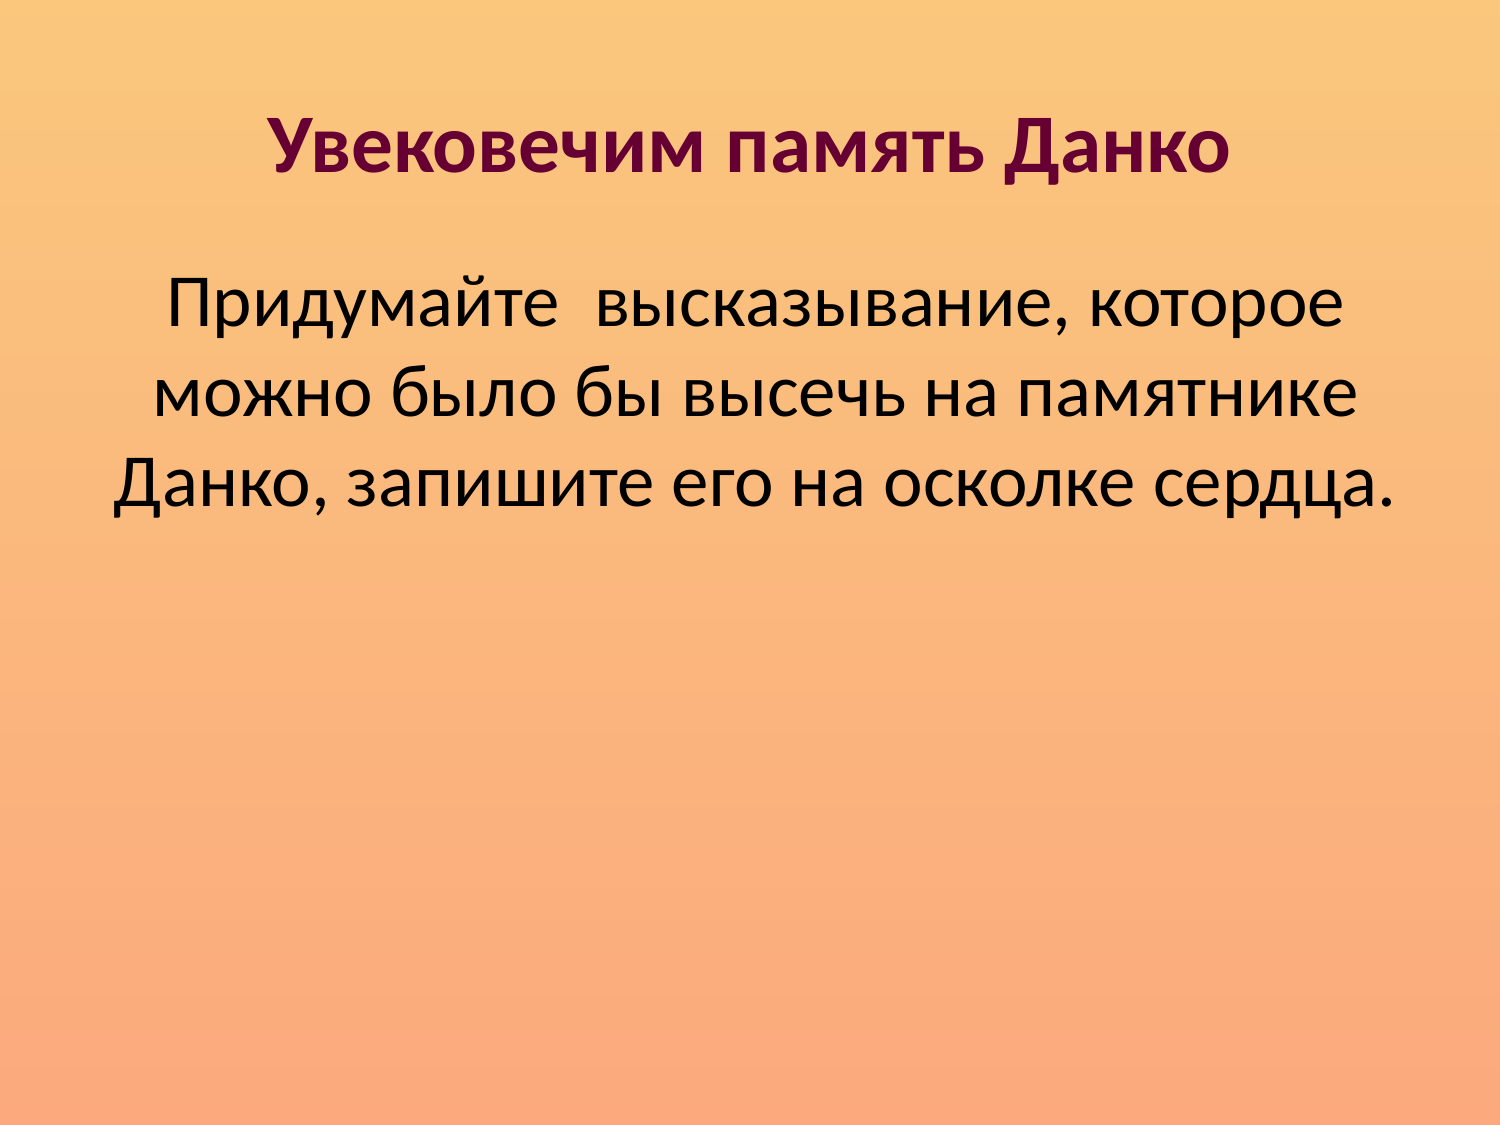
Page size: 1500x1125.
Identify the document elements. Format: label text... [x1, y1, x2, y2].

list Придумайте высказывание, которое можно было бы высечь на памятнике Данко, запишите его на осколке сердца. [64, 243, 1447, 1071]
title Увековечим память Данко [75, 45, 1425, 233]
